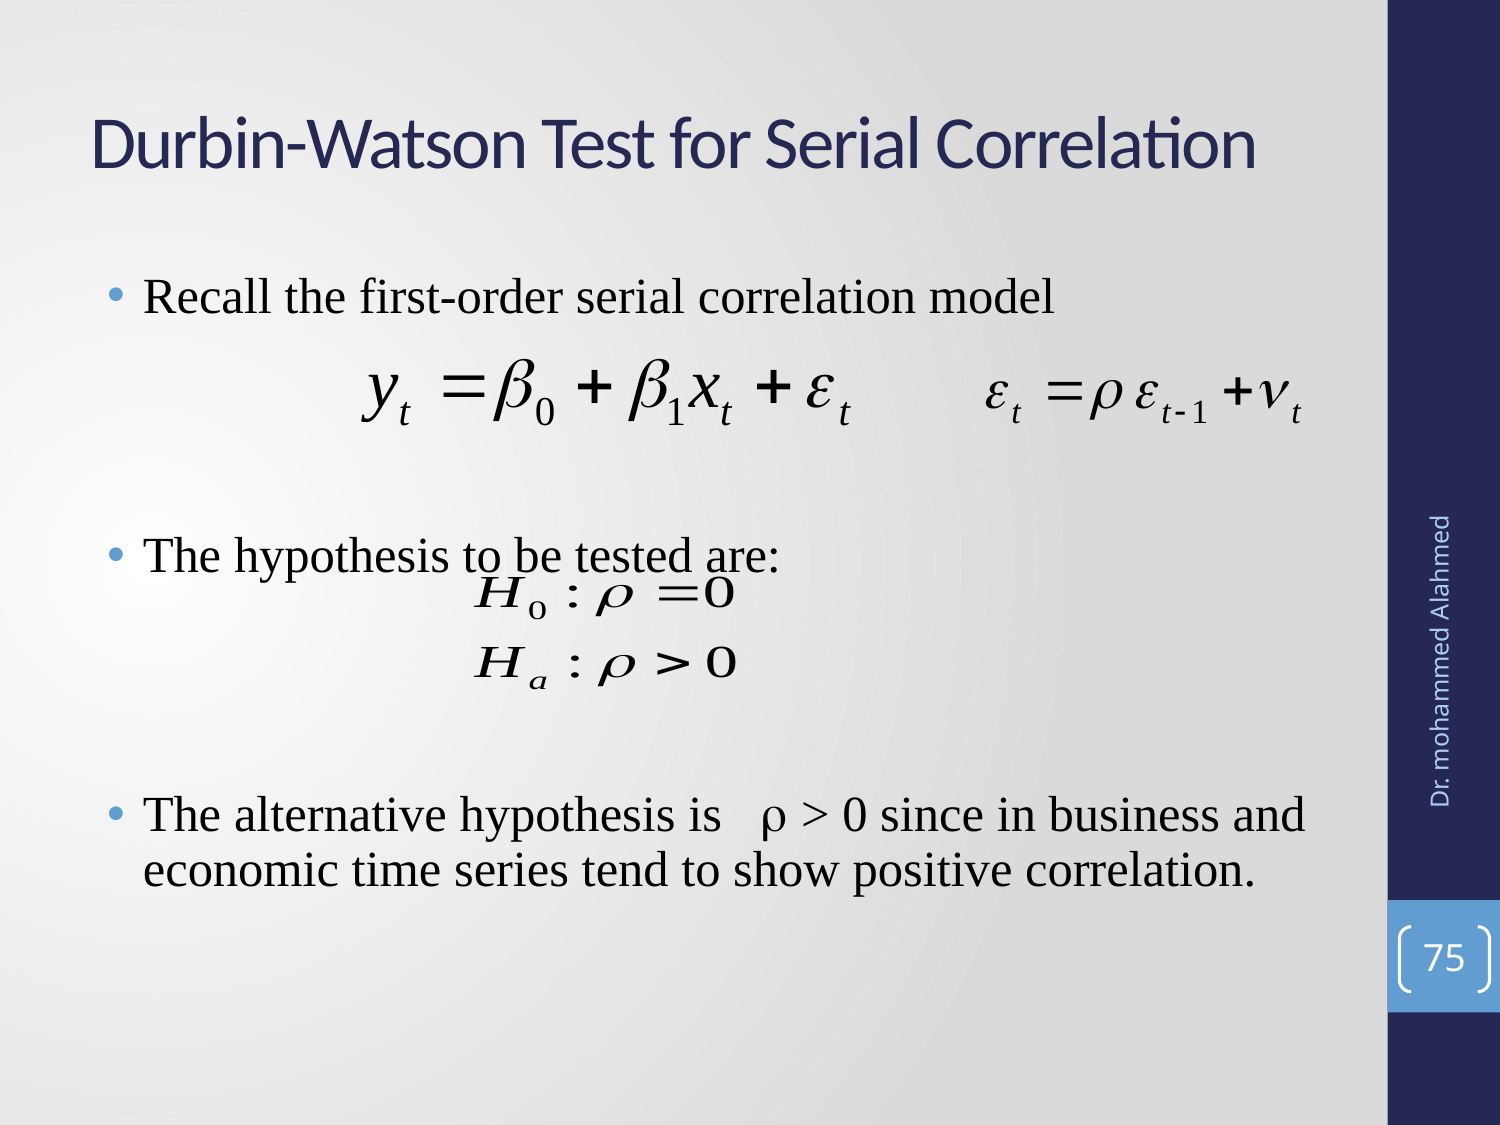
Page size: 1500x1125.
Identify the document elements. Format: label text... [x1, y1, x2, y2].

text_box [461, 561, 751, 701]
title Durbin-Watson Test for Serial Correlation [75, 45, 1325, 233]
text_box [349, 336, 868, 444]
slide_number 75 [1397, 925, 1492, 994]
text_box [974, 349, 1315, 438]
footer Dr. mohammed Alahmed [1408, 500, 1469, 889]
list Recall the first-order serial correlation model The hypothesis to be tested are: The alternative hypothesis is  > 0 since in business and economic time series tend to show positive correlation. [75, 262, 1325, 1050]
